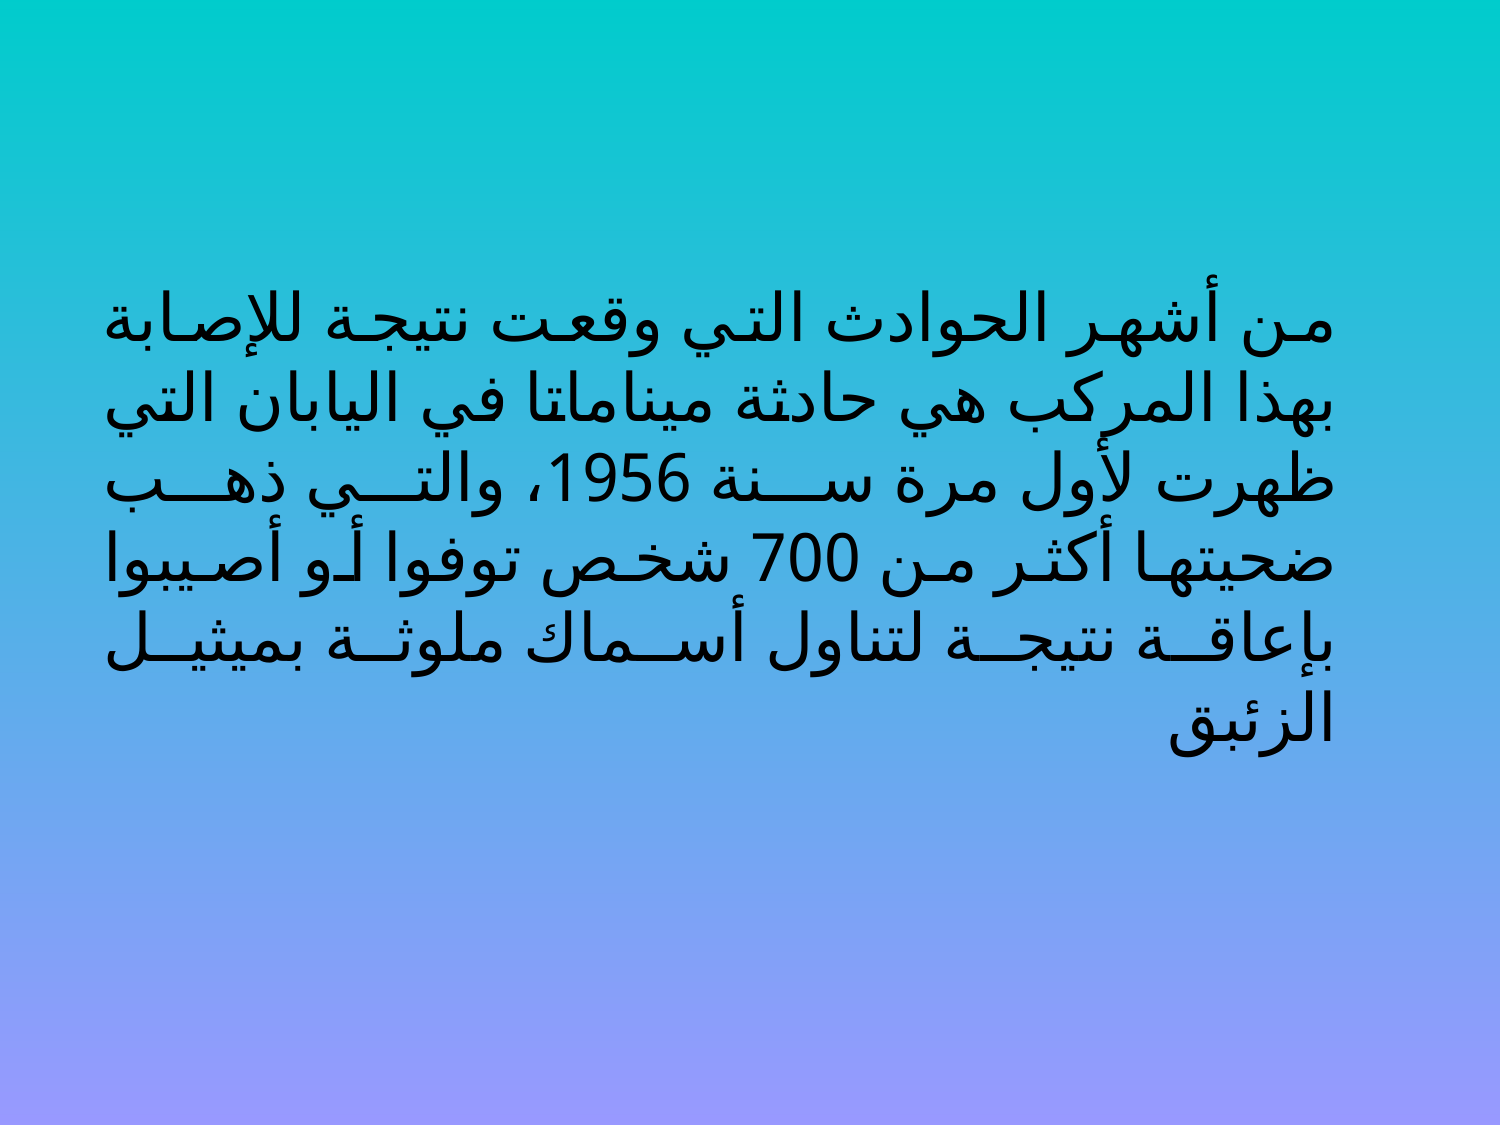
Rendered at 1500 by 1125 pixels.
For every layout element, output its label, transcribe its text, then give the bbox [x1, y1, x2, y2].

text_box من أشهر الحوادث التي وقعت نتيجة للإصابة بهذا المركب هي حادثة ميناماتا في اليابان التي ظهرت لأول مرة سنة 1956، والتي ذهب ضحيتها أكثر من 700 شخص توفوا أو أصيبوا بإعاقة نتيجة لتناول أسماك ملوثة بميثيل الزئبق [88, 267, 1353, 762]
